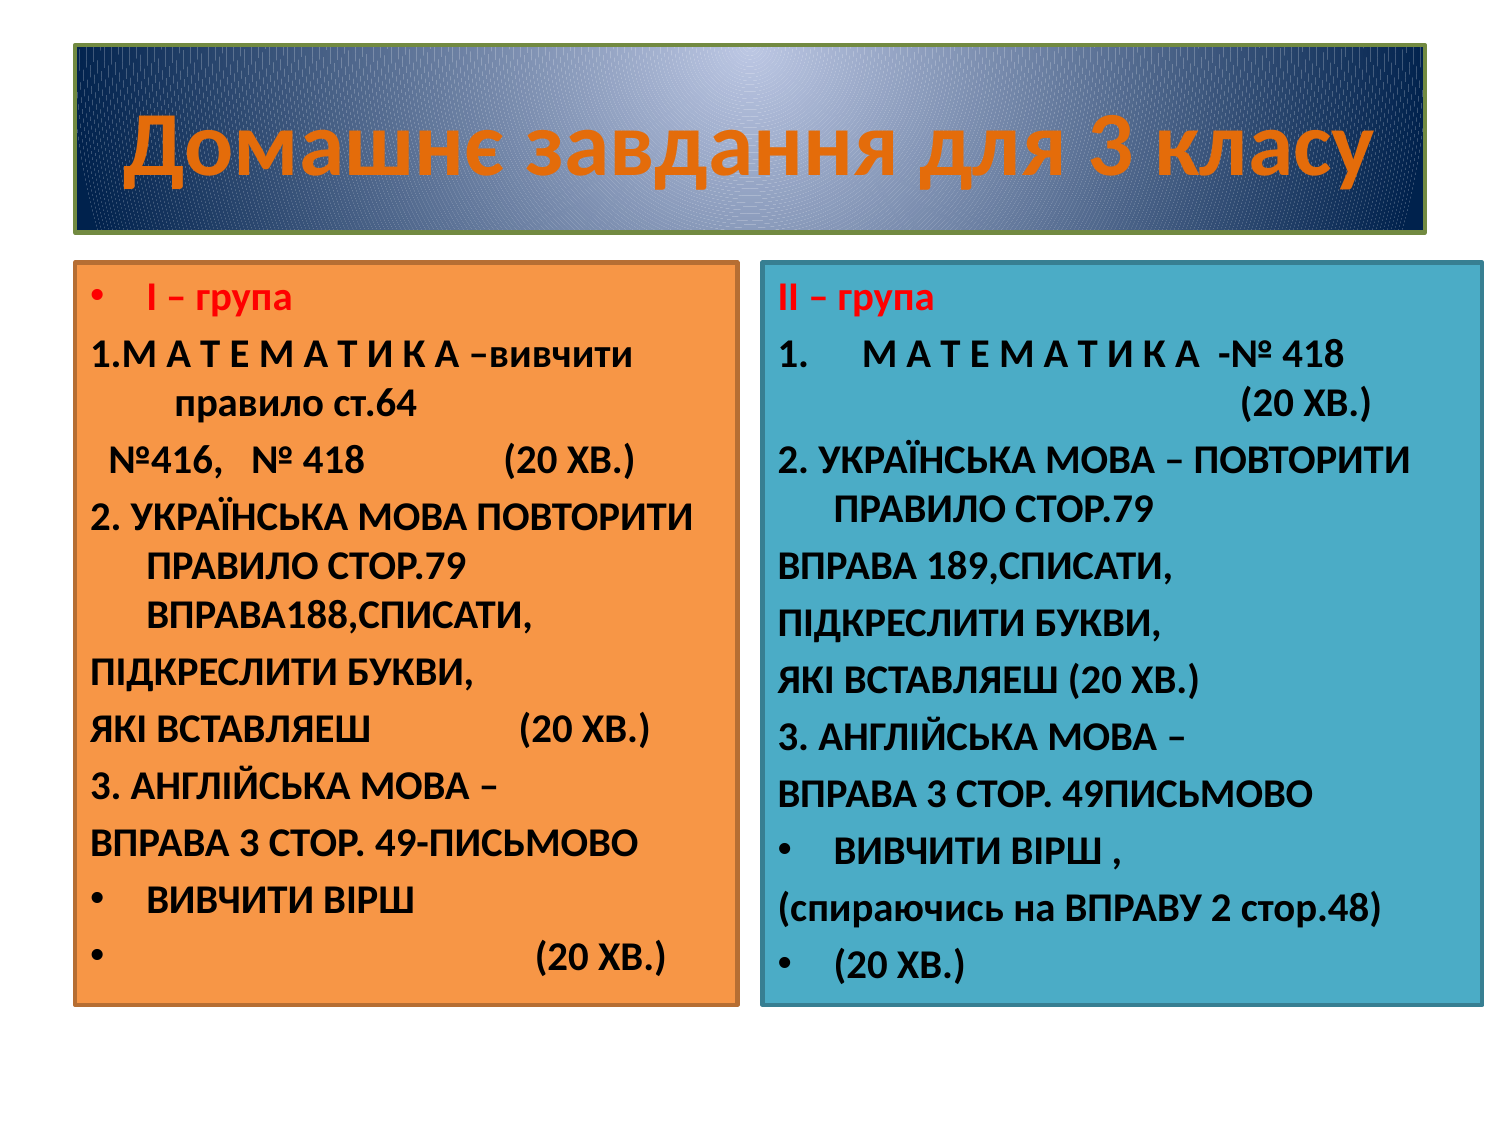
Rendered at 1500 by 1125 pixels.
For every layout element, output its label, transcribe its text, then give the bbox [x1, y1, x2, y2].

list І – група 1.М А Т Е М А Т И К А –вивчити правило ст.64 №416, № 418 (20 ХВ.) 2. УКРАЇНСЬКА МОВА ПОВТОРИТИ ПРАВИЛО СТОР.79 ВПРАВА188,СПИСАТИ, ПІДКРЕСЛИТИ БУКВИ, ЯКІ ВСТАВЛЯЕШ (20 ХВ.) 3. АНГЛІЙСЬКА МОВА – ВПРАВА 3 СТОР. 49-ПИСЬМОВО ВИВЧИТИ ВІРШ (20 ХВ.) [73, 260, 740, 1007]
title Домашнє завдання для 3 класу [73, 43, 1427, 235]
list ІІ – група М А Т Е М А Т И К А -№ 418 (20 ХВ.) 2. УКРАЇНСЬКА МОВА – ПОВТОРИТИ ПРАВИЛО СТОР.79 ВПРАВА 189,СПИСАТИ, ПІДКРЕСЛИТИ БУКВИ, ЯКІ ВСТАВЛЯЕШ (20 ХВ.) 3. АНГЛІЙСЬКА МОВА – ВПРАВА 3 СТОР. 49ПИСЬМОВО ВИВЧИТИ ВІРШ , (спираючись на ВПРАВУ 2 стор.48) (20 ХВ.) [760, 260, 1484, 1007]
